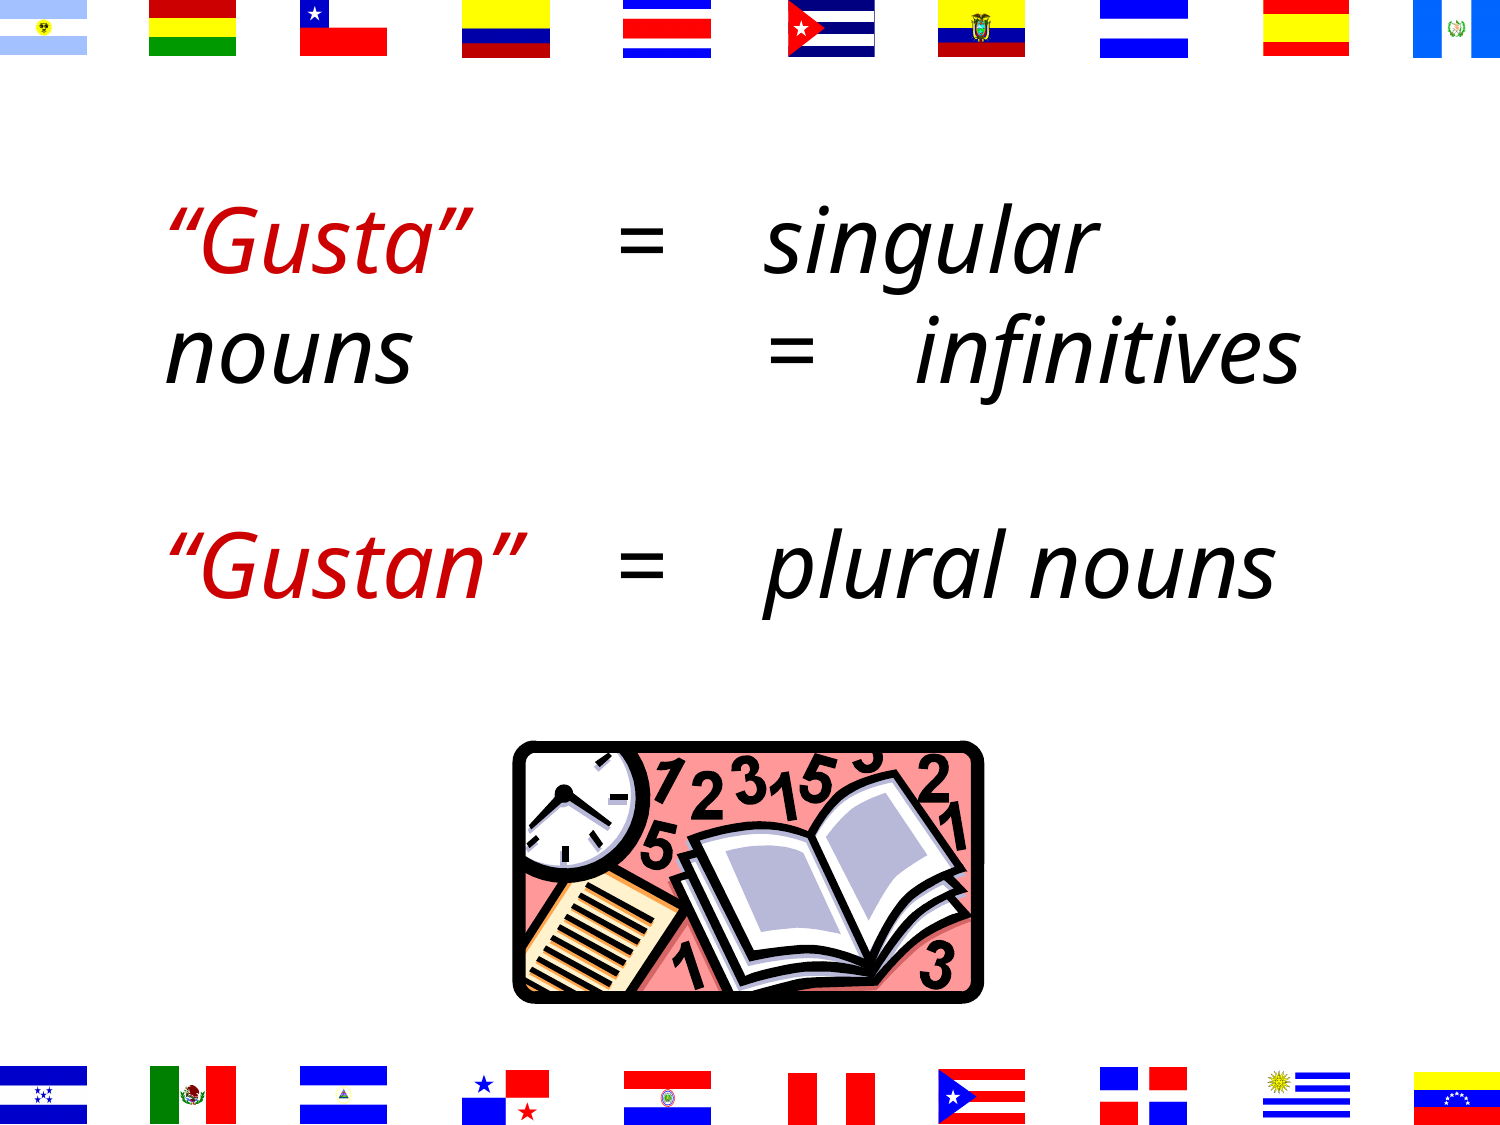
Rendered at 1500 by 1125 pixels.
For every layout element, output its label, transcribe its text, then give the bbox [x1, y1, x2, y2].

text_box “Gustan” = plural nouns [150, 499, 1378, 625]
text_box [0, 1065, 1500, 1125]
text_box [0, 0, 1500, 58]
text_box “Gusta” = singular nouns = infinitives [150, 174, 1378, 410]
picture [512, 737, 988, 1008]
